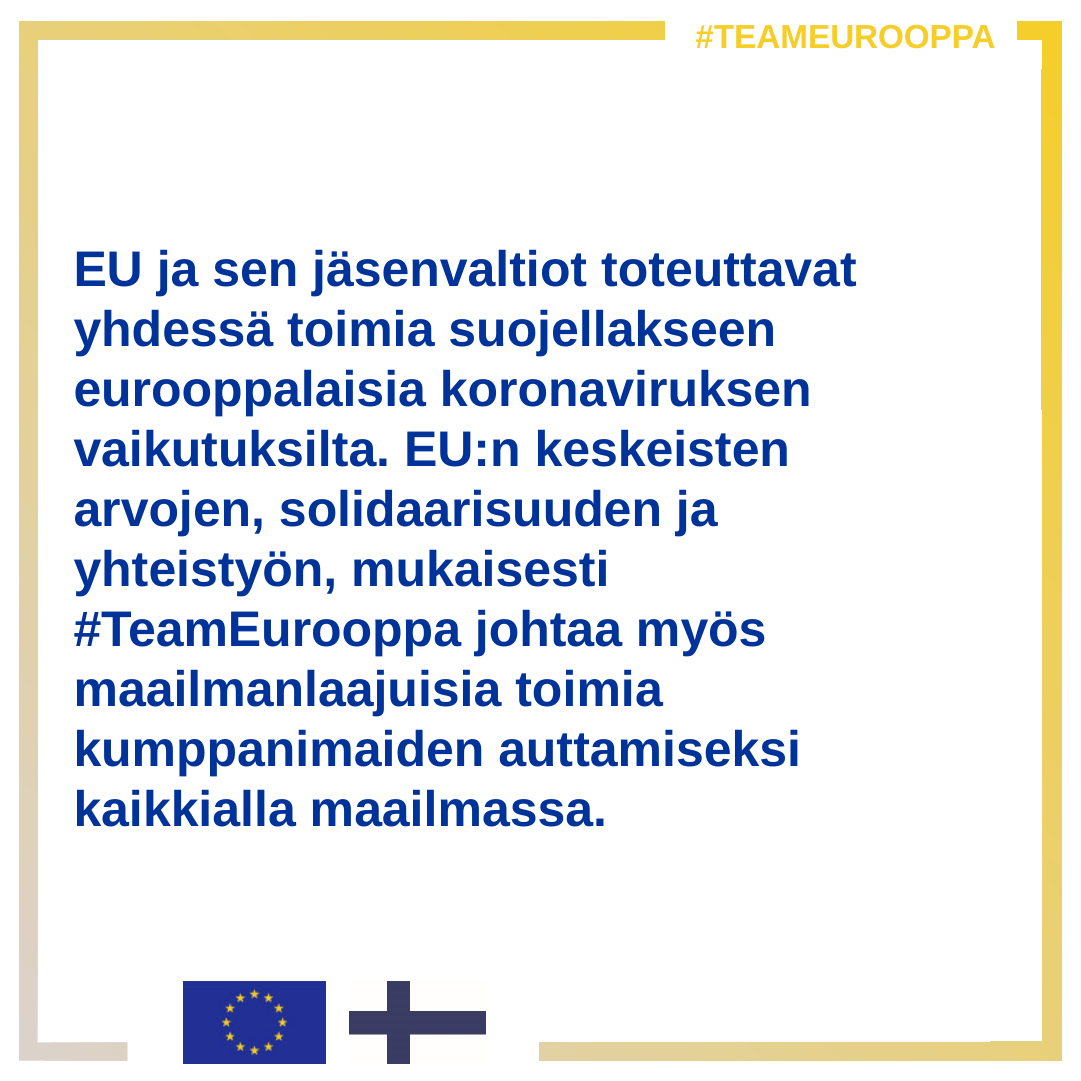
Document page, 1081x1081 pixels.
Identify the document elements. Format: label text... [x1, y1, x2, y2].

text_box [538, 20, 1063, 1062]
picture [348, 980, 487, 1065]
text_box [18, 20, 666, 1062]
text_box EU ja sen jäsenvaltiot toteuttavat yhdessä toimia suojellakseen eurooppalaisia koronaviruksen vaikutuksilta. EU:n keskeisten arvojen, solidaarisuuden ja yhteistyön, mukaisesti #TeamEurooppa johtaa myös maailmanlaajuisia toimia kumppanimaiden auttamiseksi kaikkialla maailmassa. [58, 229, 989, 845]
picture [182, 980, 327, 1065]
text_box #TEAMEUROOPPA [680, 7, 1011, 63]
